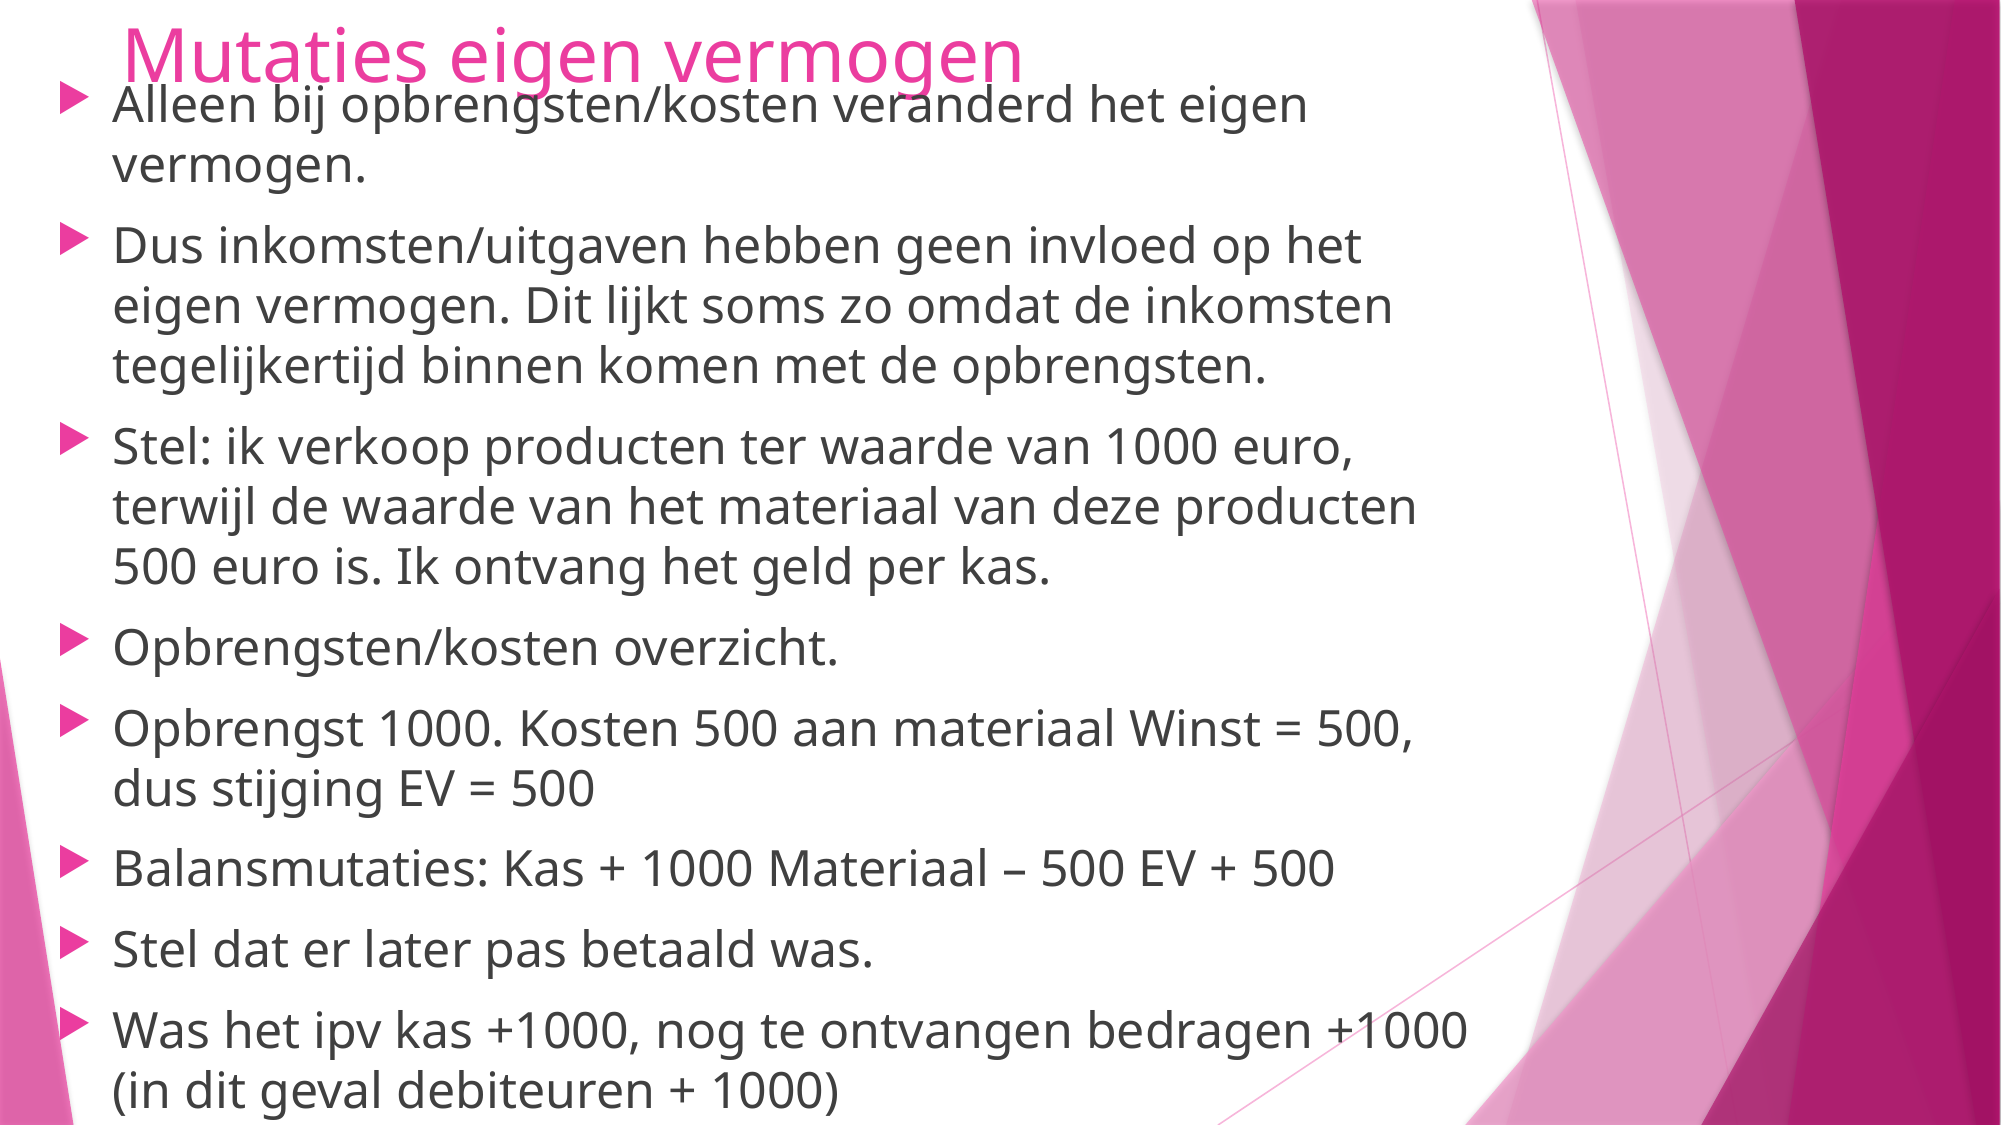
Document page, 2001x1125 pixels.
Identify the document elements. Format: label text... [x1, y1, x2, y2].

list Alleen bij opbrengsten/kosten veranderd het eigen vermogen. Dus inkomsten/uitgaven hebben geen invloed op het eigen vermogen. Dit lijkt soms zo omdat de inkomsten tegelijkertijd binnen komen met de opbrengsten. Stel: ik verkoop producten ter waarde van 1000 euro, terwijl de waarde van het materiaal van deze producten 500 euro is. Ik ontvang het geld per kas. Opbrengsten/kosten overzicht. Opbrengst 1000. Kosten 500 aan materiaal Winst = 500, dus stijging EV = 500 Balansmutaties: Kas + 1000 Materiaal – 500 EV + 500 Stel dat er later pas betaald was. Was het ipv kas +1000, nog te ontvangen bedragen +1000 (in dit geval debiteuren + 1000) [41, 65, 1522, 1125]
title Mutaties eigen vermogen [106, 0, 1522, 65]
